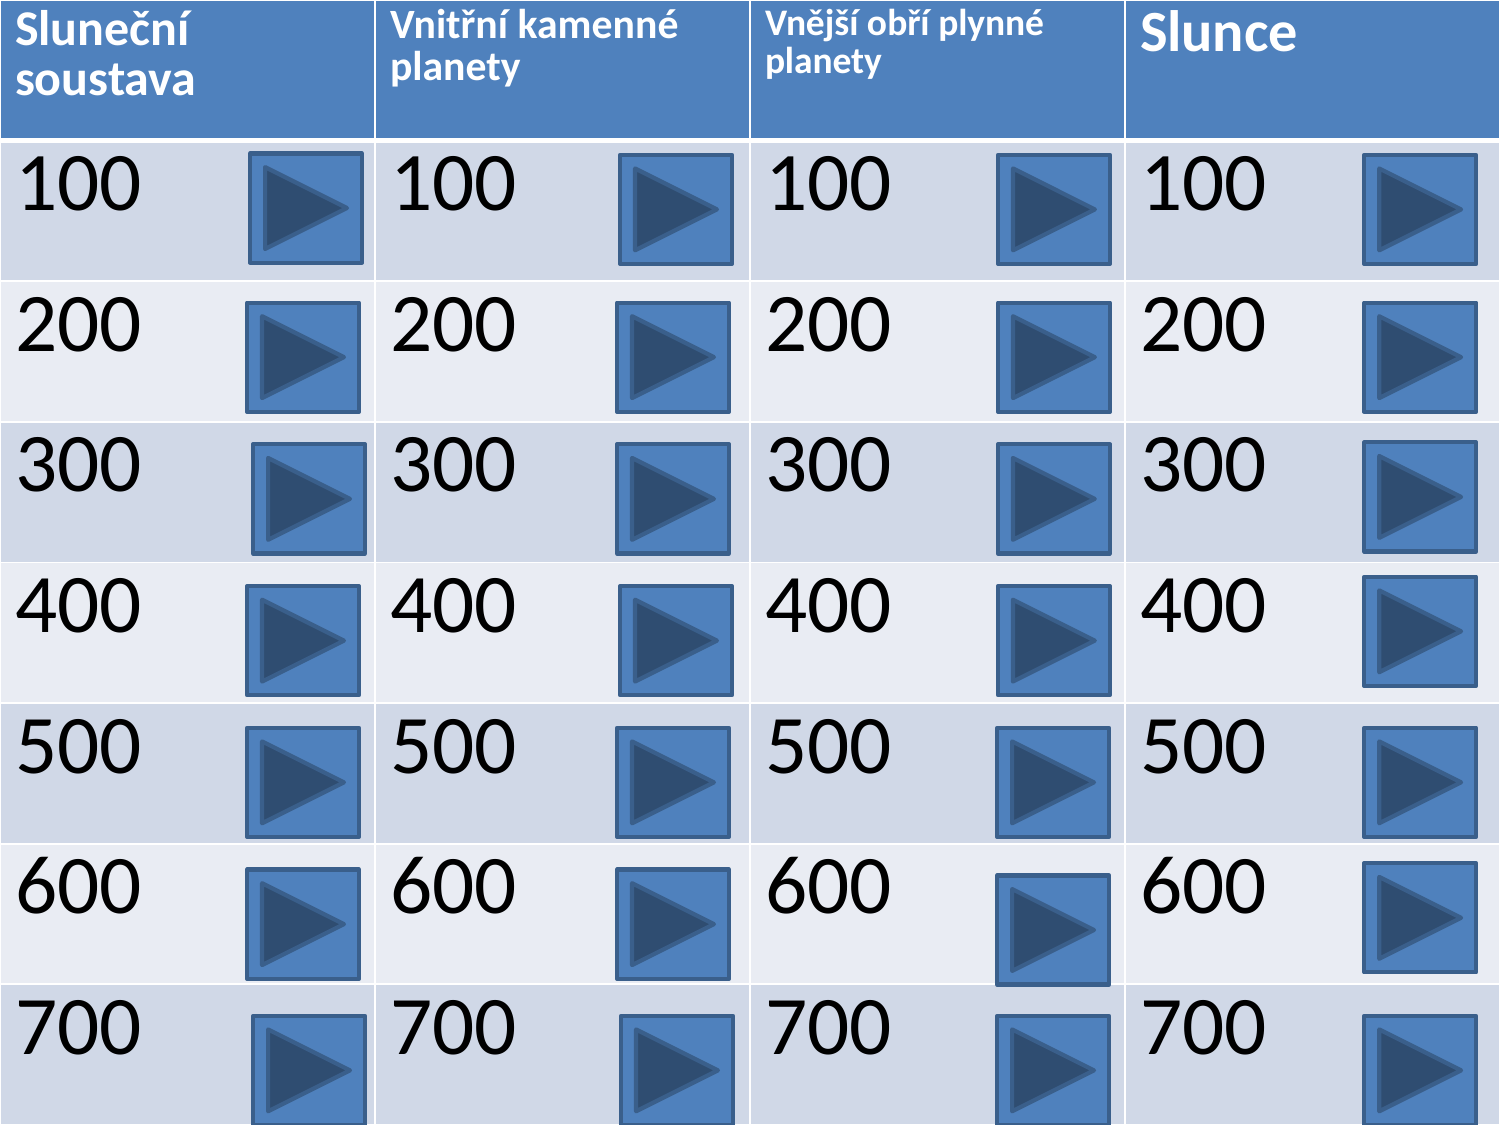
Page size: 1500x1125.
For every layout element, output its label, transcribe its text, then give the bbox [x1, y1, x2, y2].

table_cell 400 [376, 563, 749, 702]
text_box [995, 726, 1111, 839]
table_cell 700 [1, 985, 374, 1124]
text_box [618, 153, 734, 266]
table_header Vnější obří plynné planety [751, 1, 1124, 138]
text_box [995, 1014, 1111, 1125]
table_cell 300 [1, 423, 374, 562]
table_cell 300 [751, 423, 1124, 562]
table_cell 100 [1, 143, 374, 280]
text_box [996, 584, 1112, 697]
table_cell 300 [376, 423, 749, 562]
text_box [245, 867, 361, 981]
table_cell 400 [1126, 563, 1499, 702]
text_box [1362, 440, 1478, 554]
text_box [615, 442, 731, 556]
text_box [1362, 1014, 1478, 1125]
text_box [615, 301, 731, 414]
table_cell 500 [376, 704, 749, 843]
table_cell 100 [376, 143, 749, 280]
table_cell 600 [1, 845, 374, 983]
table_header Vnitřní kamenné planety [376, 1, 749, 138]
text_box [996, 442, 1112, 556]
text_box [1362, 301, 1478, 414]
table_cell 700 [751, 985, 1124, 1124]
table_cell 400 [1, 563, 374, 702]
table_cell 700 [1126, 985, 1499, 1124]
table_cell 500 [751, 704, 1124, 843]
table_cell 600 [751, 845, 1124, 983]
table_cell 500 [1, 704, 374, 843]
text_box [245, 726, 361, 839]
text_box [615, 726, 731, 839]
text_box [619, 1014, 735, 1125]
table_cell 700 [376, 985, 749, 1124]
text_box [251, 1014, 367, 1125]
table_cell 600 [376, 845, 749, 983]
text_box [996, 301, 1112, 414]
text_box [1362, 153, 1478, 266]
text_box [248, 151, 364, 265]
text_box [1362, 575, 1478, 688]
table_cell 400 [751, 563, 1124, 702]
table_cell 200 [751, 282, 1124, 421]
table_cell 500 [1126, 704, 1499, 843]
table_cell 200 [1126, 282, 1499, 421]
text_box [615, 867, 731, 981]
table_cell 100 [1126, 143, 1499, 280]
text_box [995, 873, 1111, 987]
text_box [251, 442, 367, 556]
text_box [618, 584, 734, 697]
table_header Slunce [1126, 1, 1499, 138]
table_cell 200 [1, 282, 374, 421]
table_cell 300 [1126, 423, 1499, 562]
table_cell 100 [751, 143, 1124, 280]
table_cell 600 [1126, 845, 1499, 983]
table_cell 200 [376, 282, 749, 421]
table_header Sluneční soustava [1, 1, 374, 138]
text_box [1362, 726, 1478, 839]
text_box [245, 301, 361, 414]
text_box [245, 584, 361, 697]
text_box [1362, 861, 1478, 974]
text_box [996, 153, 1112, 266]
